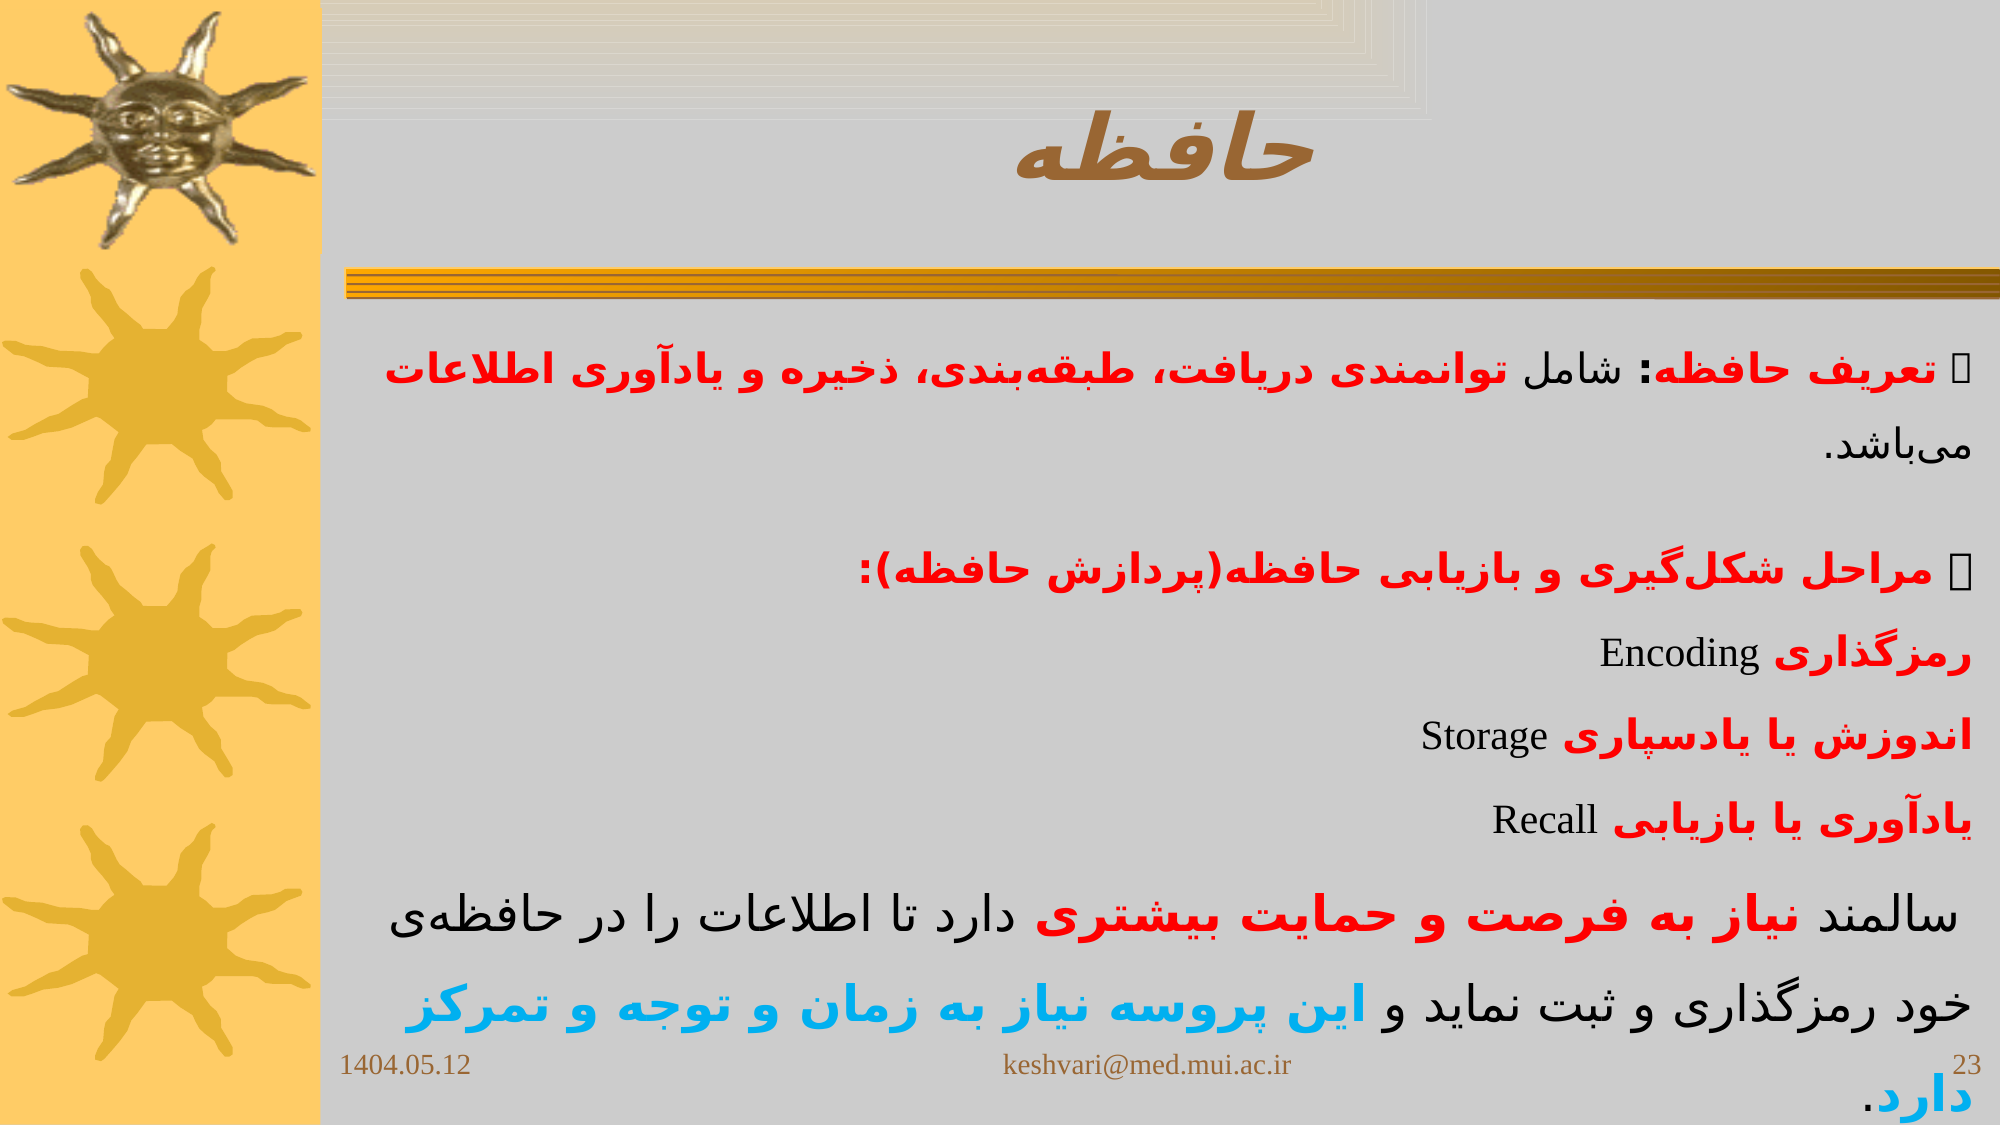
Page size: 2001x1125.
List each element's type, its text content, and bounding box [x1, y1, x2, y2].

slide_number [323, 1025, 714, 1100]
footer keshvari@med.mui.ac.ir [830, 1025, 1464, 1100]
picture [2, 8, 322, 254]
slide_number 23 [1580, 1025, 1998, 1100]
title حافظه [334, 50, 1989, 238]
list 🔹 تعریف حافظه: شامل توانمندی دریافت، طبقه‌بندی، ذخیره و یادآوری اطلاعات می‌باشد. 🔹 مراحل شکل‌گیری و بازیابی حافظه(پردازش حافظه): رمزگذاری Encoding اندوزش یا یادسپاری Storage یادآوری یا بازیابی Recall سالمند نیاز به فرصت و حمایت بیشتری دارد تا اطلاعات را در حافظه‌ی خود رمزگذاری و ثبت نماید و این پروسه نیاز به زمان و توجه و تمرکز دارد. [320, 250, 1989, 1063]
